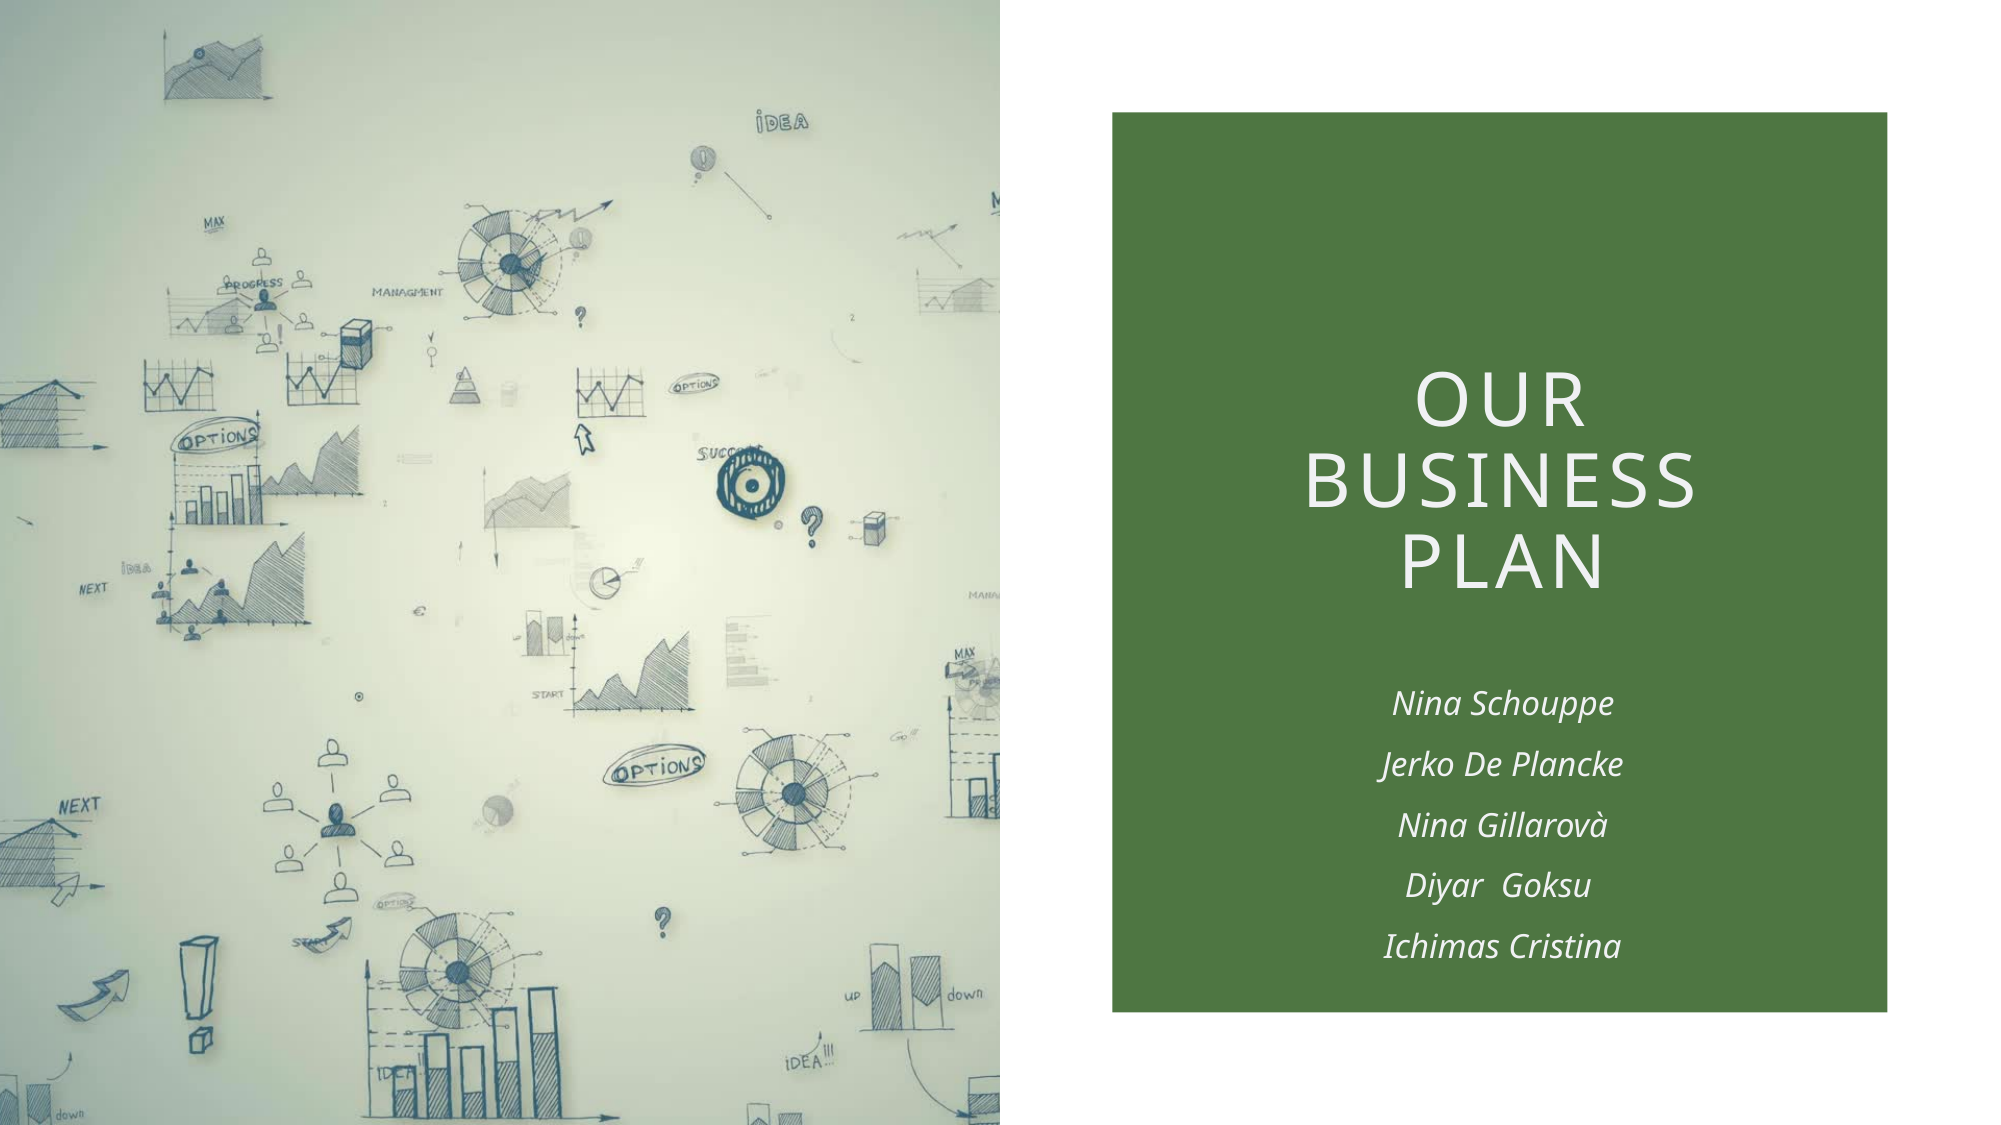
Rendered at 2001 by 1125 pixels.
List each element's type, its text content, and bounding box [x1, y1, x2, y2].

title Our business plan [1224, 224, 1782, 613]
text_box [1000, 0, 2000, 1125]
subtitle Nina Schouppe Jerko De Plancke Nina Gillarovà Diyar Goksu Ichimas Cristina [1224, 675, 1782, 1013]
picture [0, 0, 1000, 1125]
text_box [1111, 111, 1888, 1013]
